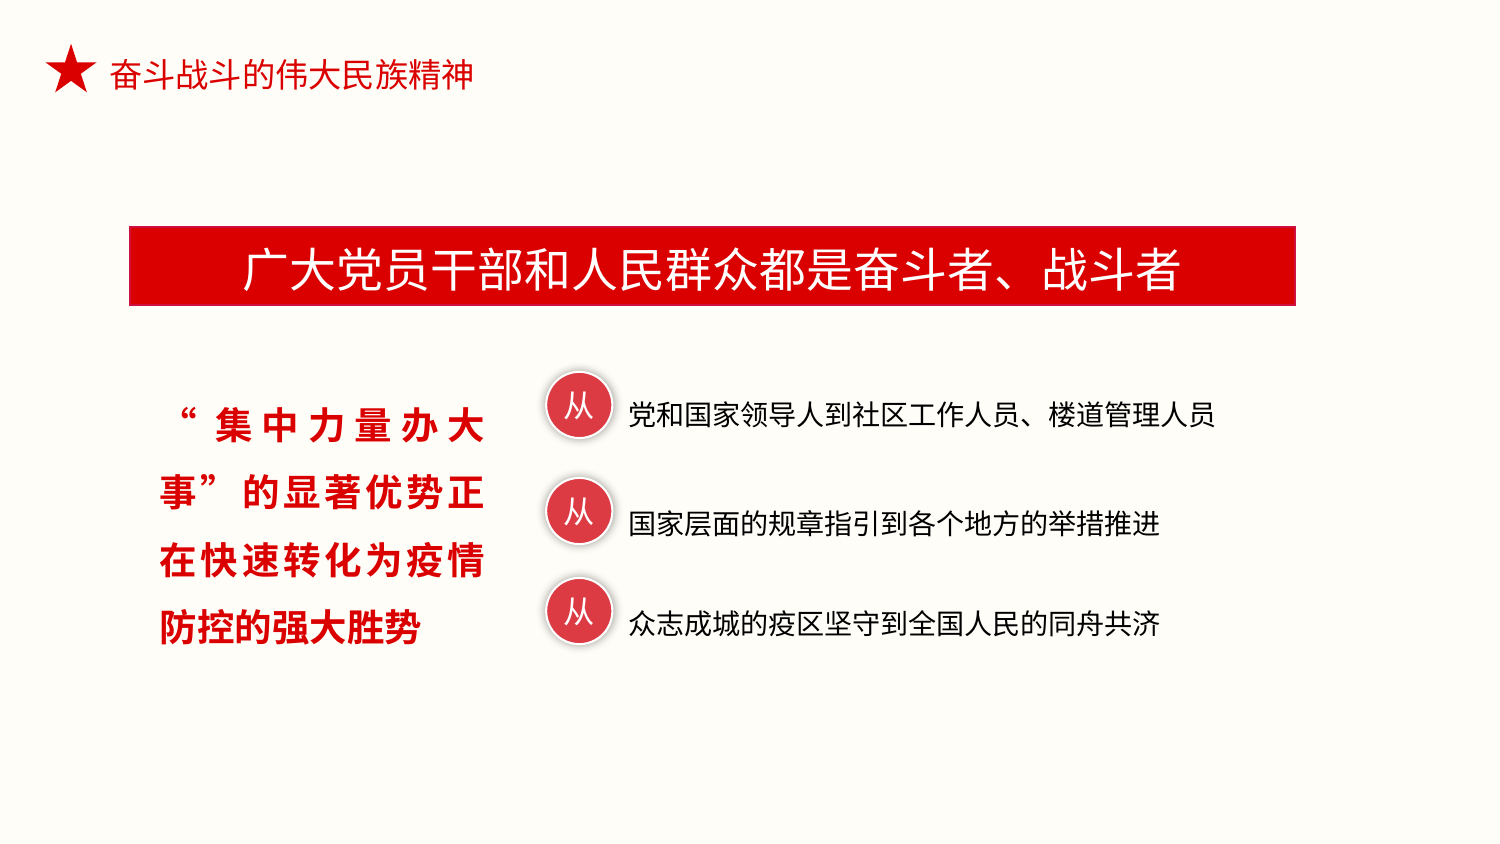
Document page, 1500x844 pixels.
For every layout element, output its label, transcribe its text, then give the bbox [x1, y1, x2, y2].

text_box 国家层面的规章指引到各个地方的举措推进 [613, 488, 1463, 548]
text_box 从 [546, 371, 613, 439]
text_box 从 [546, 577, 613, 645]
text_box 从 [546, 477, 613, 545]
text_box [129, 226, 1295, 305]
text_box 党和国家领导人到社区工作人员、楼道管理人员 [613, 379, 1463, 438]
text_box 众志成城的疫区坚守到全国人民的同舟共济 [613, 588, 1463, 648]
text_box “集中力量办大事”的显著优势正在快速转化为疫情防控的强大胜势 [145, 371, 500, 657]
